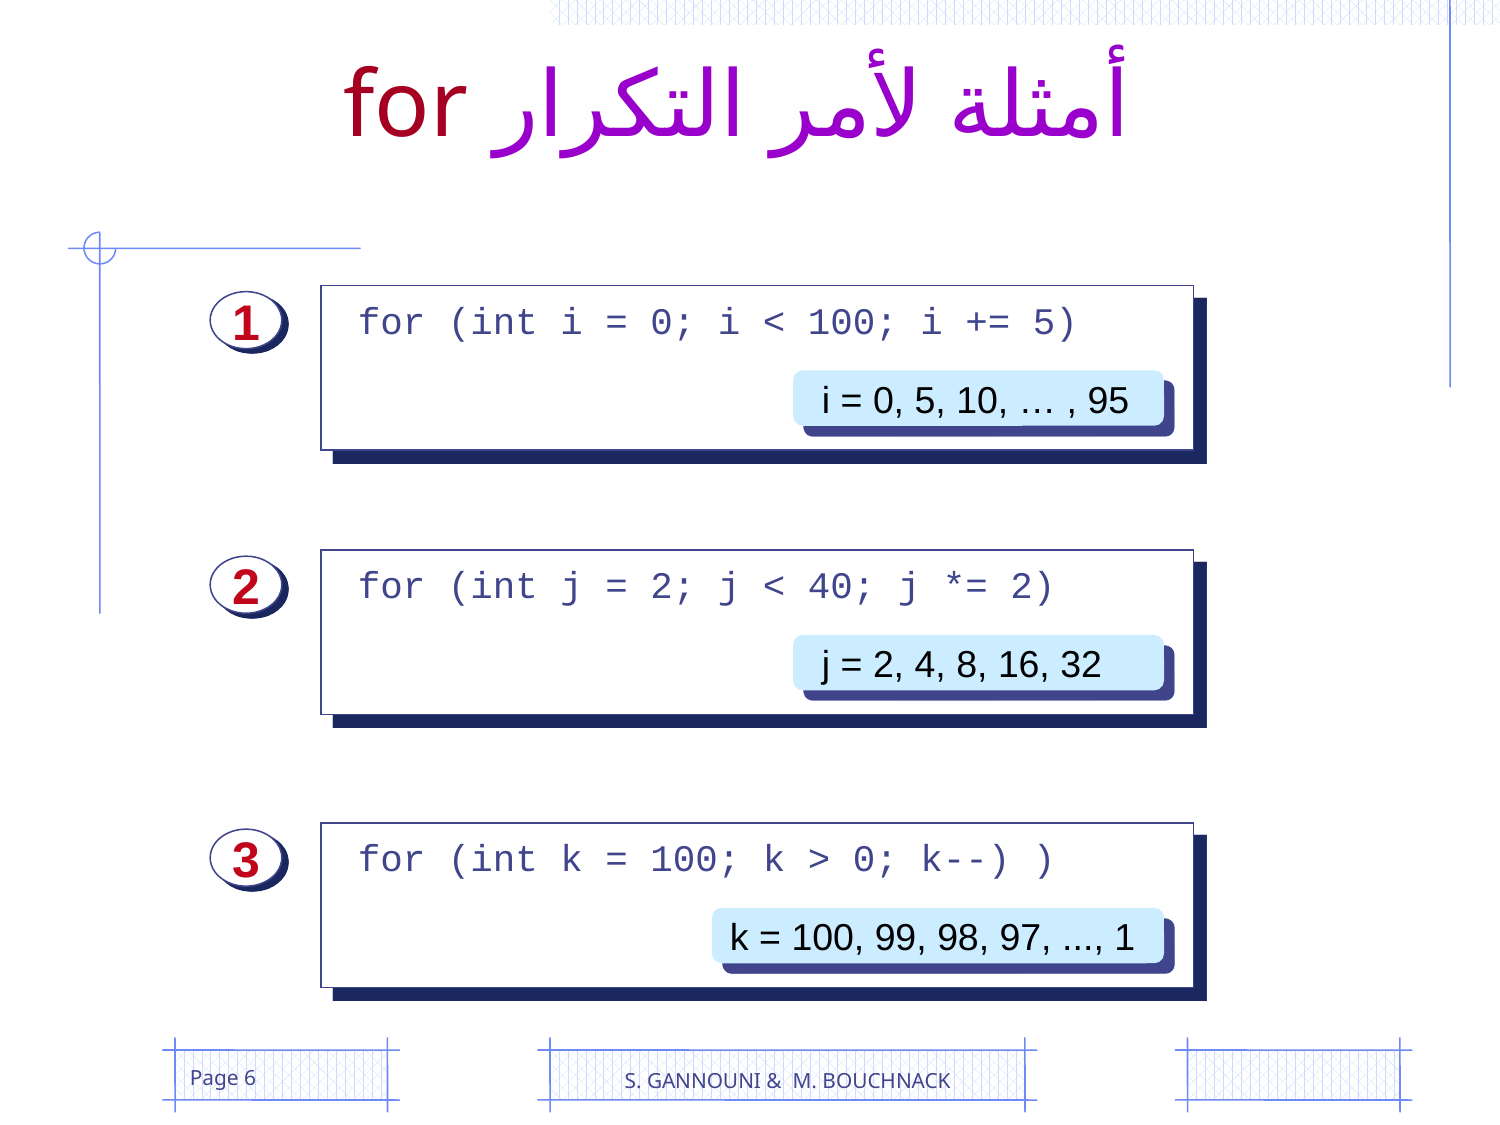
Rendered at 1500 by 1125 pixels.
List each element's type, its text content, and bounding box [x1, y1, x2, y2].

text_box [209, 822, 1194, 988]
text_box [209, 549, 1194, 715]
footer S. GANNOUNI & M. BOUCHNACK [549, 1024, 1026, 1101]
slide_number Page 6 [174, 1024, 488, 1101]
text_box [209, 285, 1194, 451]
title أمثلة لأمر التكرار for [99, 24, 1376, 163]
